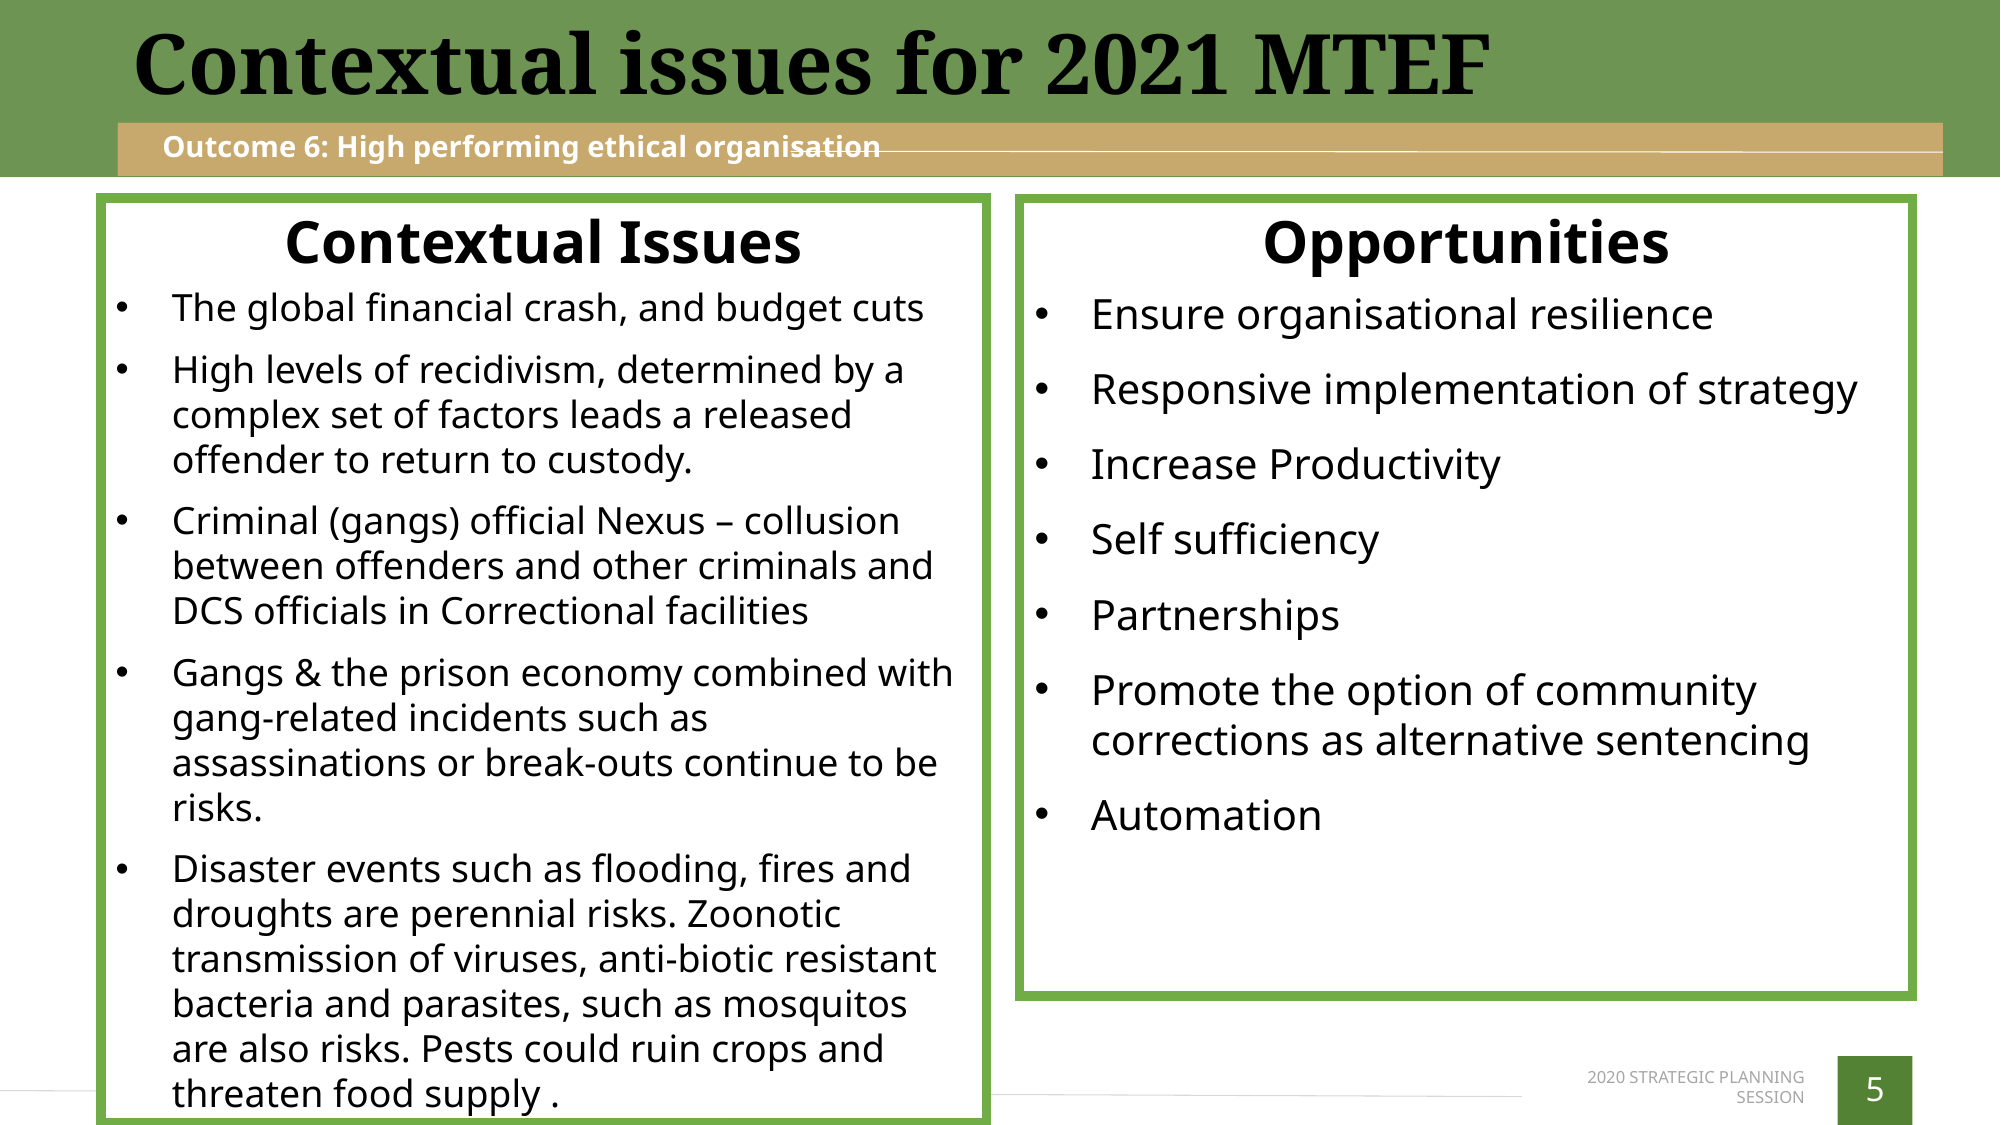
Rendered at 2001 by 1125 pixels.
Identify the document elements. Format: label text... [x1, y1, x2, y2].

text_box [117, 122, 1943, 176]
text_box Contextual issues for 2021 MTEF [117, 0, 1913, 122]
text_box Opportunities Ensure organisational resilience Responsive implementation of strategy Increase Productivity Self sufficiency Partnerships Promote the option of community corrections as alternative sentencing Automation [1019, 197, 1914, 997]
text_box Contextual Issues The global financial crash, and budget cuts High levels of recidivism, determined by a complex set of factors leads a released offender to return to custody. Criminal (gangs) official Nexus – collusion between offenders and other criminals and DCS officials in Correctional facilities Gangs & the prison economy combined with gang-related incidents such as assassinations or break-outs continue to be risks. Disaster events such as flooding, fires and droughts are perennial risks. Zoonotic transmission of viruses, anti-biotic resistant bacteria and parasites, such as mosquitos are also risks. Pests could ruin crops and threaten food supply . [100, 197, 987, 1124]
text_box Outcome 6: High performing ethical organisation [162, 128, 1188, 164]
